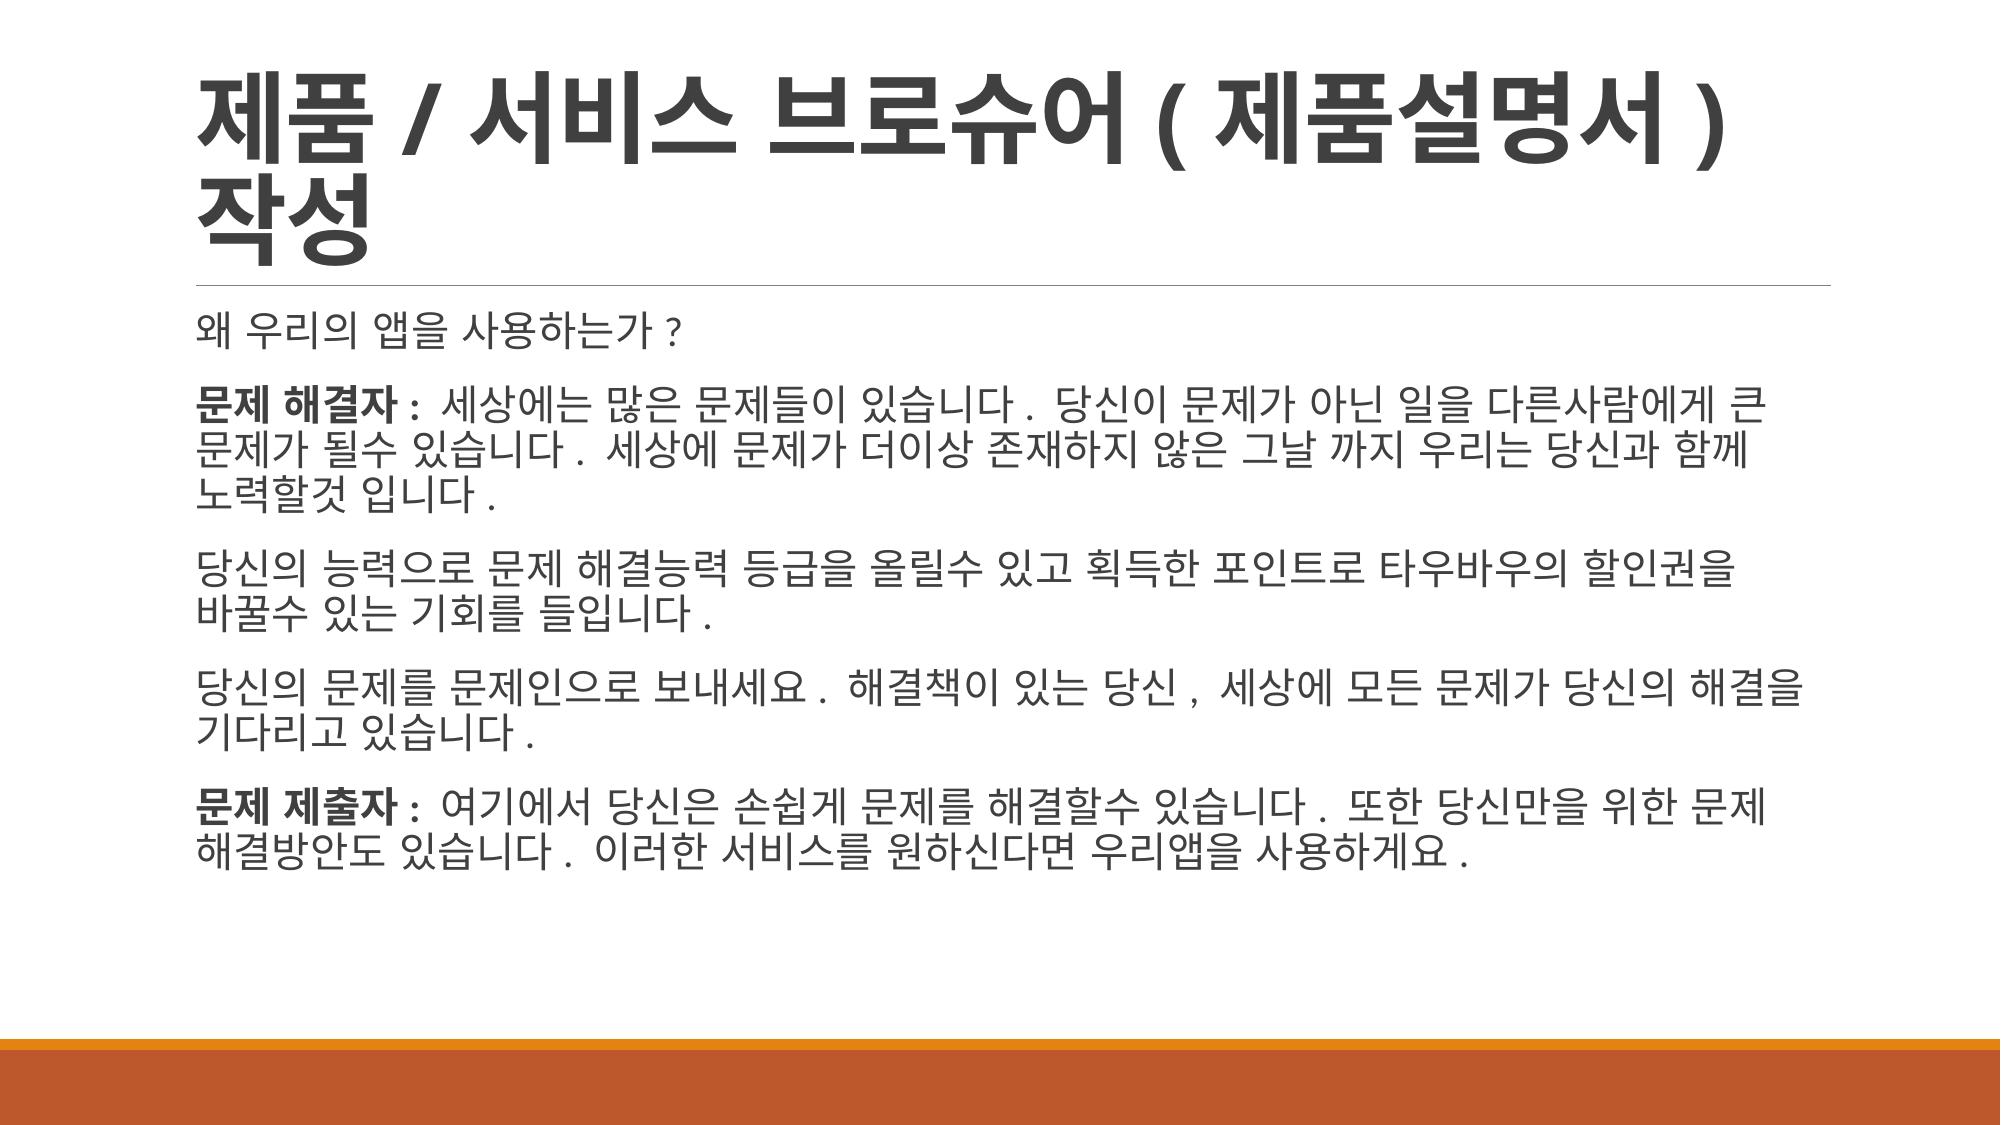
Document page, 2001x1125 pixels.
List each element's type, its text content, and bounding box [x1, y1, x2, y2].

title 제품/서비스 브로슈어(제품설명서) 작성 [180, 47, 1830, 285]
list 왜 우리의 앱을 사용하는가? 문제 해결자: 세상에는 많은 문제들이 있습니다. 당신이 문제가 아닌 일을 다른사람에게 큰 문제가 될수 있습니다. 세상에 문제가 더이상 존재하지 않은 그날 까지 우리는 당신과 함께 노력할것 입니다. 당신의 능력으로 문제 해결능력 등급을 올릴수 있고 획득한 포인트로 타우바우의 할인권을 바꿀수 있는 기회를 들입니다. 당신의 문제를 문제인으로 보내세요. 해결책이 있는 당신, 세상에 모든 문제가 당신의 해결을 기다리고 있습니다. 문제 제출자: 여기에서 당신은 손쉽게 문제를 해결할수 있습니다. 또한 당신만을 위한 문제 해결방안도 있습니다. 이러한 서비스를 원하신다면 우리앱을 사용하게요. [180, 302, 1830, 963]
